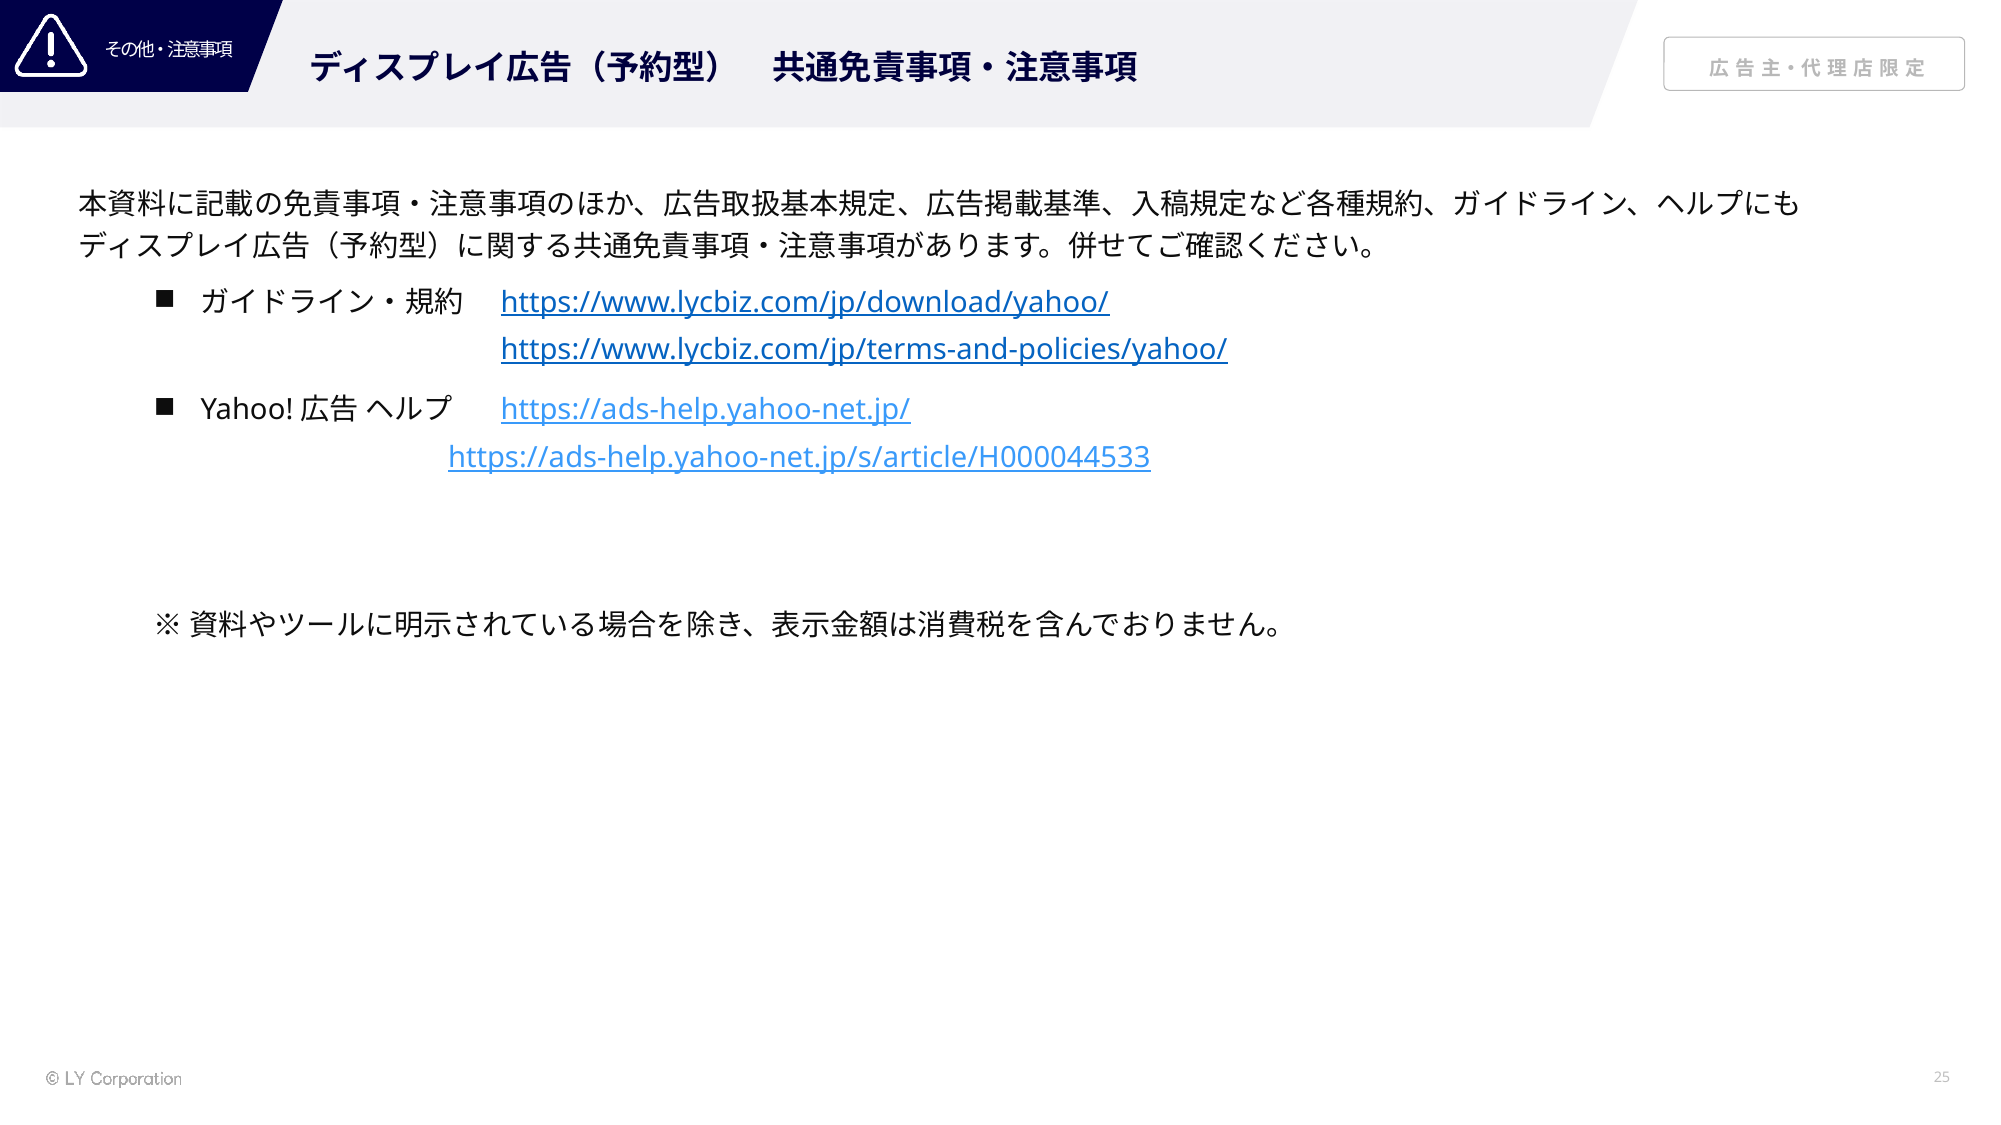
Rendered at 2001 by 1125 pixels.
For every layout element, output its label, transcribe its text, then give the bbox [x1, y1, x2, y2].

picture [9, 5, 92, 87]
text_box 本資料に記載の免責事項・注意事項のほか、広告取扱基本規定、広告掲載基準、入稿規定など各種規約、ガイドライン、ヘルプにも ディスプレイ広告（予約型）に関する共通免責事項・注意事項があります。併せてご確認ください。 ガイドライン・規約 https://www.lycbiz.com/jp/download/yahoo/ https://www.lycbiz.com/jp/terms-and-policies/yahoo/ Yahoo!広告 ヘルプ https://ads-help.yahoo-net.jp/ https://ads-help.yahoo-net.jp/s/article/H000044533 ※資料やツールに明示されている場合を除き、表示金額は消費税を含んでおりません。 [78, 178, 1922, 642]
list ディスプレイ広告（予約型） 共通免責事項・注意事項 [309, 41, 1645, 97]
picture [46, 1071, 181, 1088]
text_box その他・注意事項 [97, 13, 240, 81]
